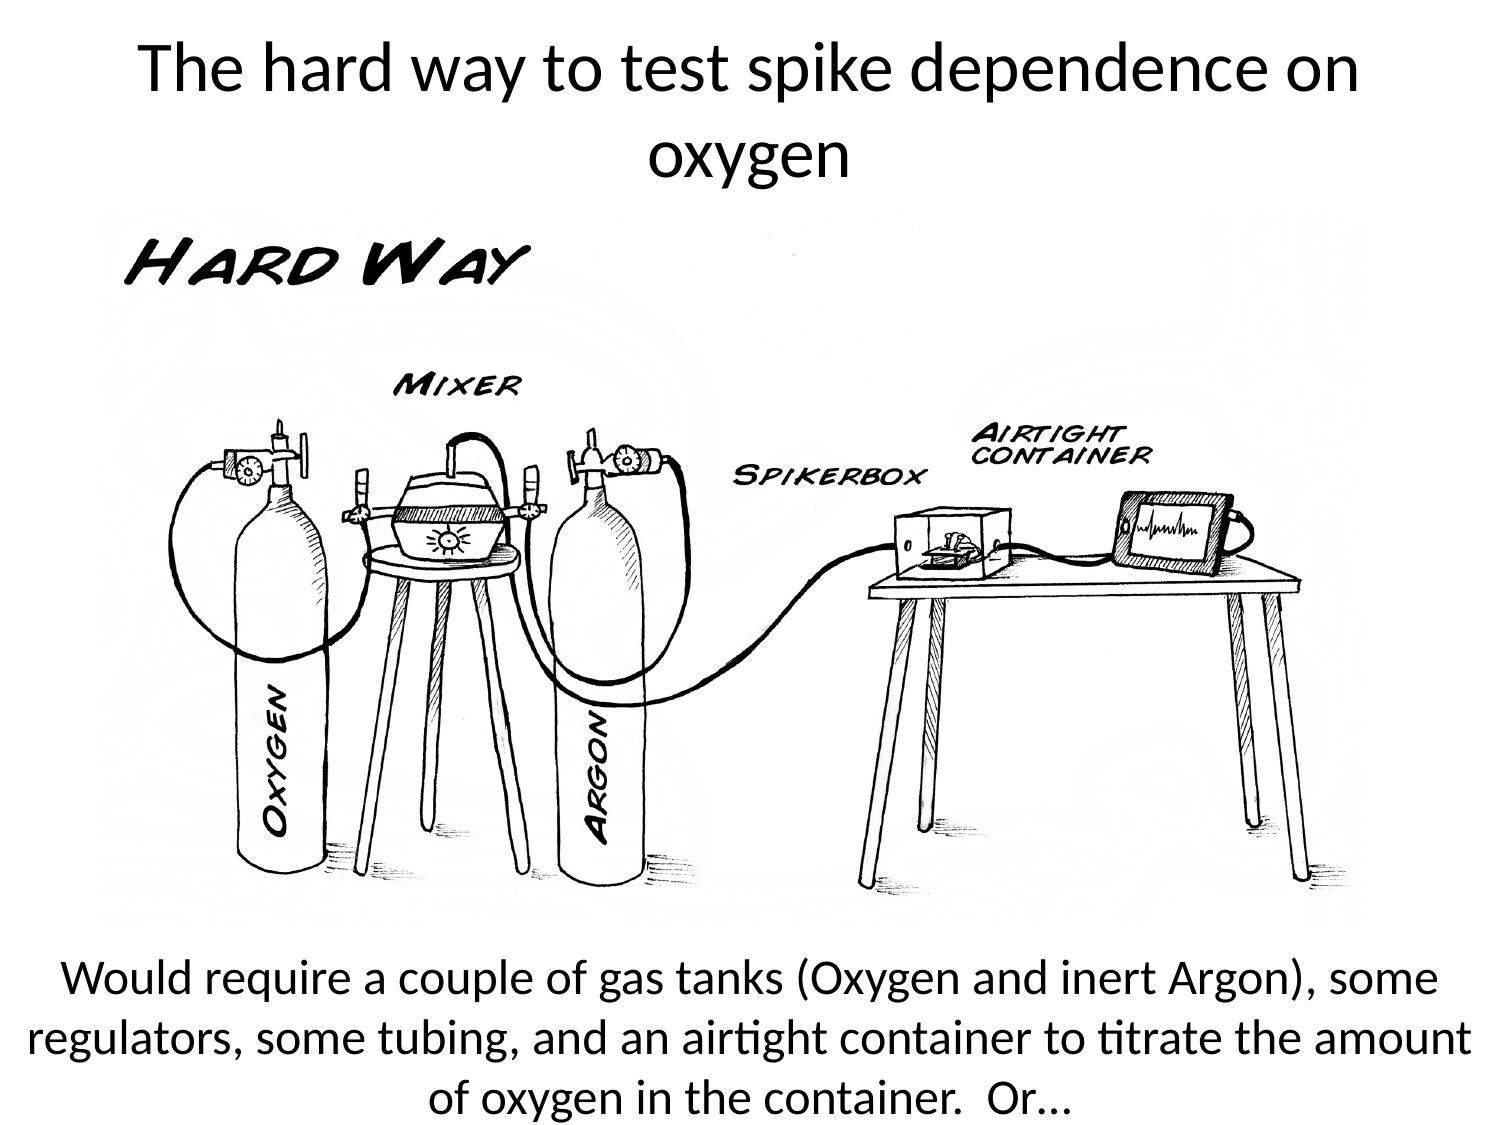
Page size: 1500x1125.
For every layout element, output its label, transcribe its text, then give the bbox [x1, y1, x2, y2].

picture [99, 212, 1363, 925]
title The hard way to test spike dependence on oxygen [75, 12, 1425, 200]
text_box Would require a couple of gas tanks (Oxygen and inert Argon), some regulators, some tubing, and an airtight container to titrate the amount of oxygen in the container. Or… [0, 937, 1500, 1125]
